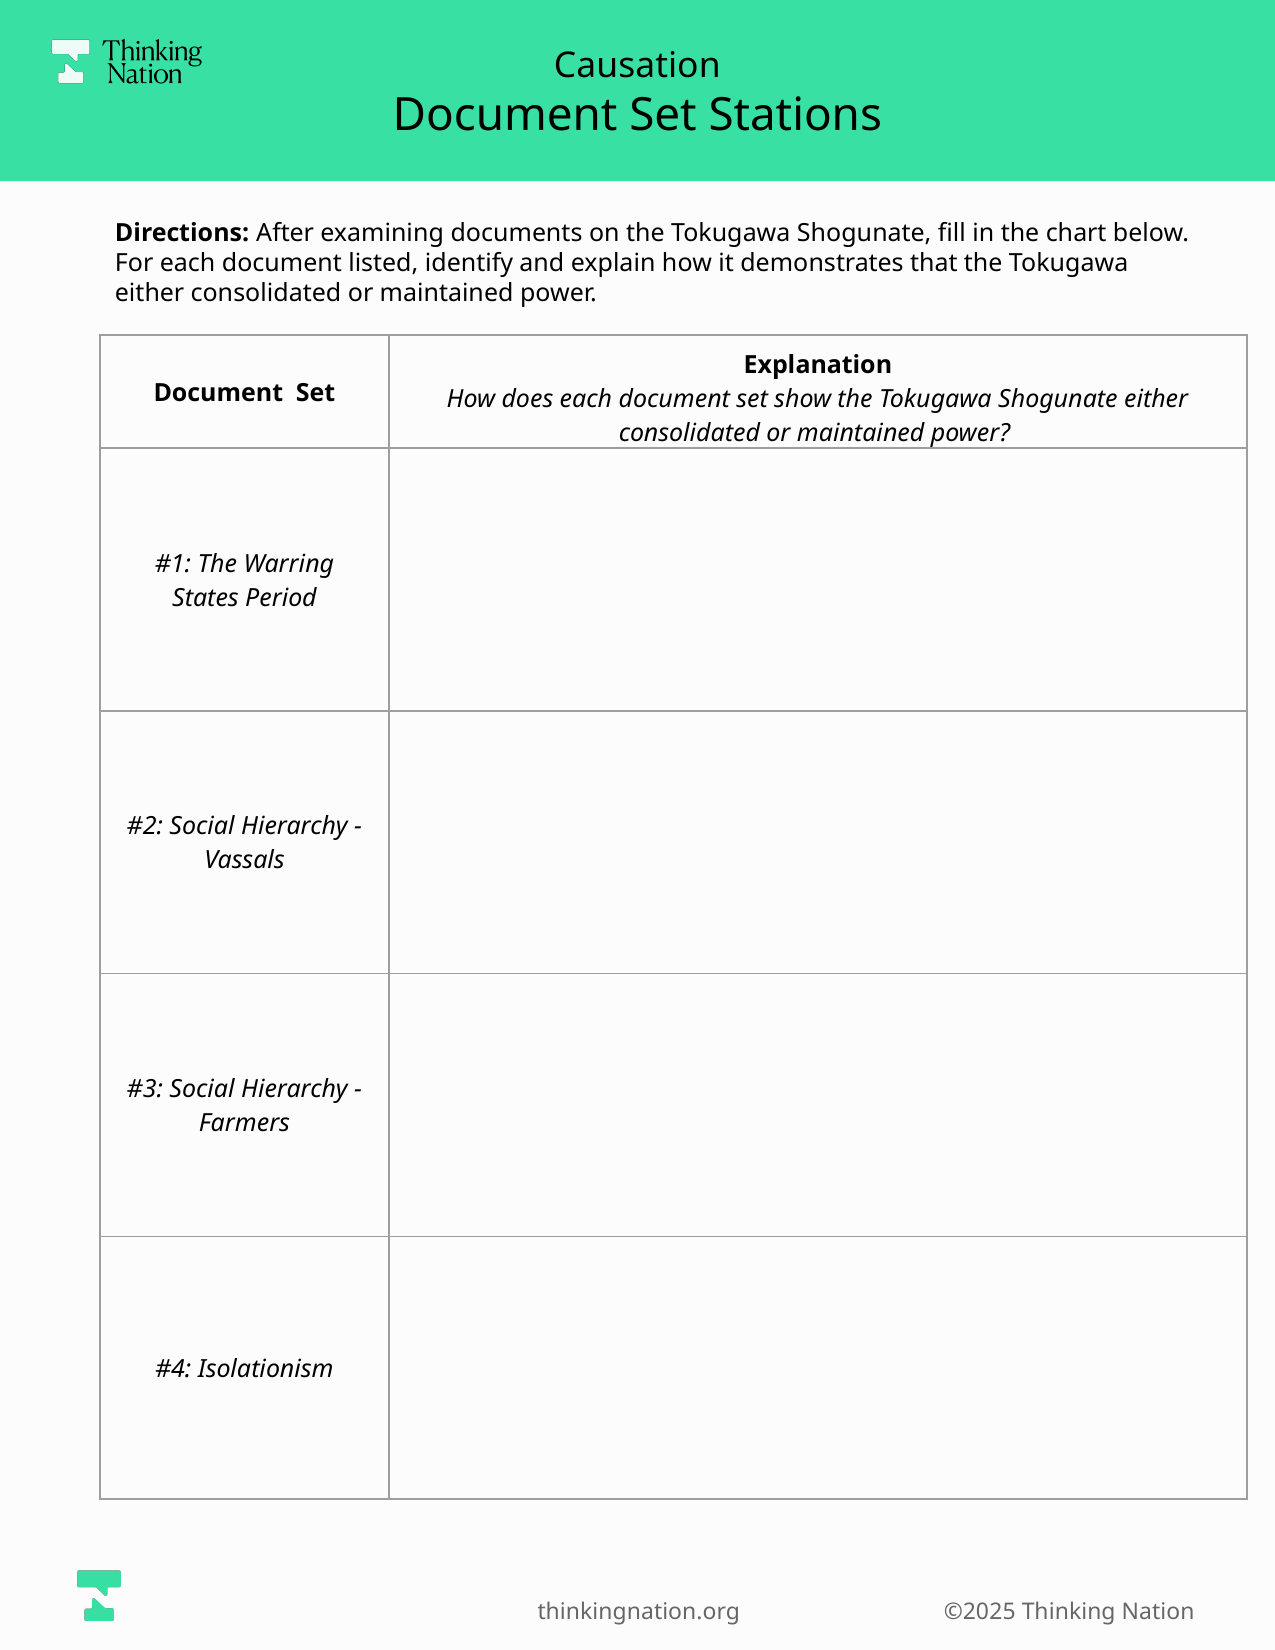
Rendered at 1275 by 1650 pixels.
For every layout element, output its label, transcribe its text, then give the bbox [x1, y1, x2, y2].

table_cell #2: Social Hierarchy - Vassals [101, 712, 388, 973]
picture [35, 25, 207, 97]
table_cell [390, 449, 1246, 710]
table_header Document Set [101, 336, 388, 447]
table_cell #3: Social Hierarchy - Farmers [101, 974, 388, 1236]
table_cell #1: The Warring States Period [101, 449, 388, 710]
table_cell [390, 974, 1246, 1236]
picture [63, 1560, 134, 1631]
text_box ©2025 Thinking Nation [909, 1580, 1211, 1632]
table_cell [390, 712, 1246, 973]
table_cell [390, 1237, 1246, 1498]
text_box Directions: After examining documents on the Tokugawa Shogunate, fill in the chart below. For each document listed, identify and explain how it demonstrates that the Tokugawa either consolidated or maintained power. [99, 201, 1210, 322]
text_box Causation Document Set Stations [0, 0, 1275, 182]
text_box thinkingnation.org [488, 1580, 790, 1632]
table_header Explanation How does each document set show the Tokugawa Shogunate either consolidated or maintained power? [390, 336, 1246, 447]
table_cell #4: Isolationism [101, 1237, 388, 1498]
